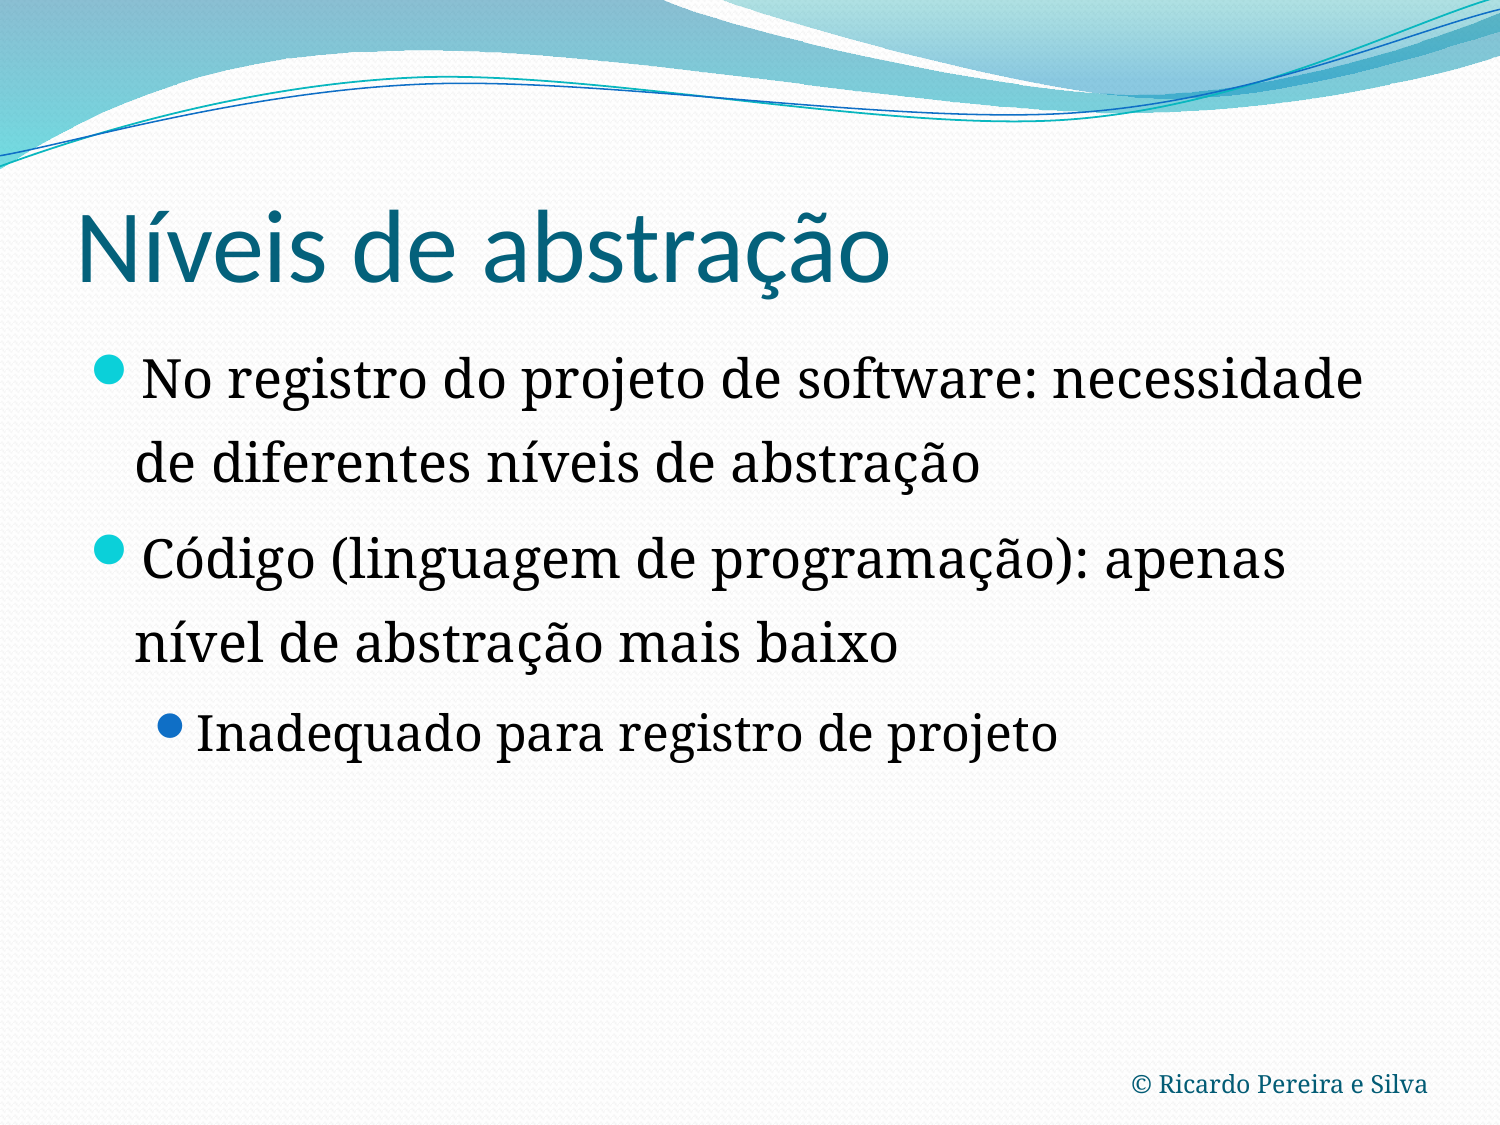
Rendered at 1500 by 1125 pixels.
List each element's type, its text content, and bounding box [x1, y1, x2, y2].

title Níveis de abstração [75, 115, 1425, 303]
footer © Ricardo Pereira e Silva [1101, 1042, 1429, 1103]
list No registro do projeto de software: necessidade de diferentes níveis de abstração Código (linguagem de programação): apenas nível de abstração mais baixo Inadequado para registro de projeto [75, 317, 1425, 1038]
